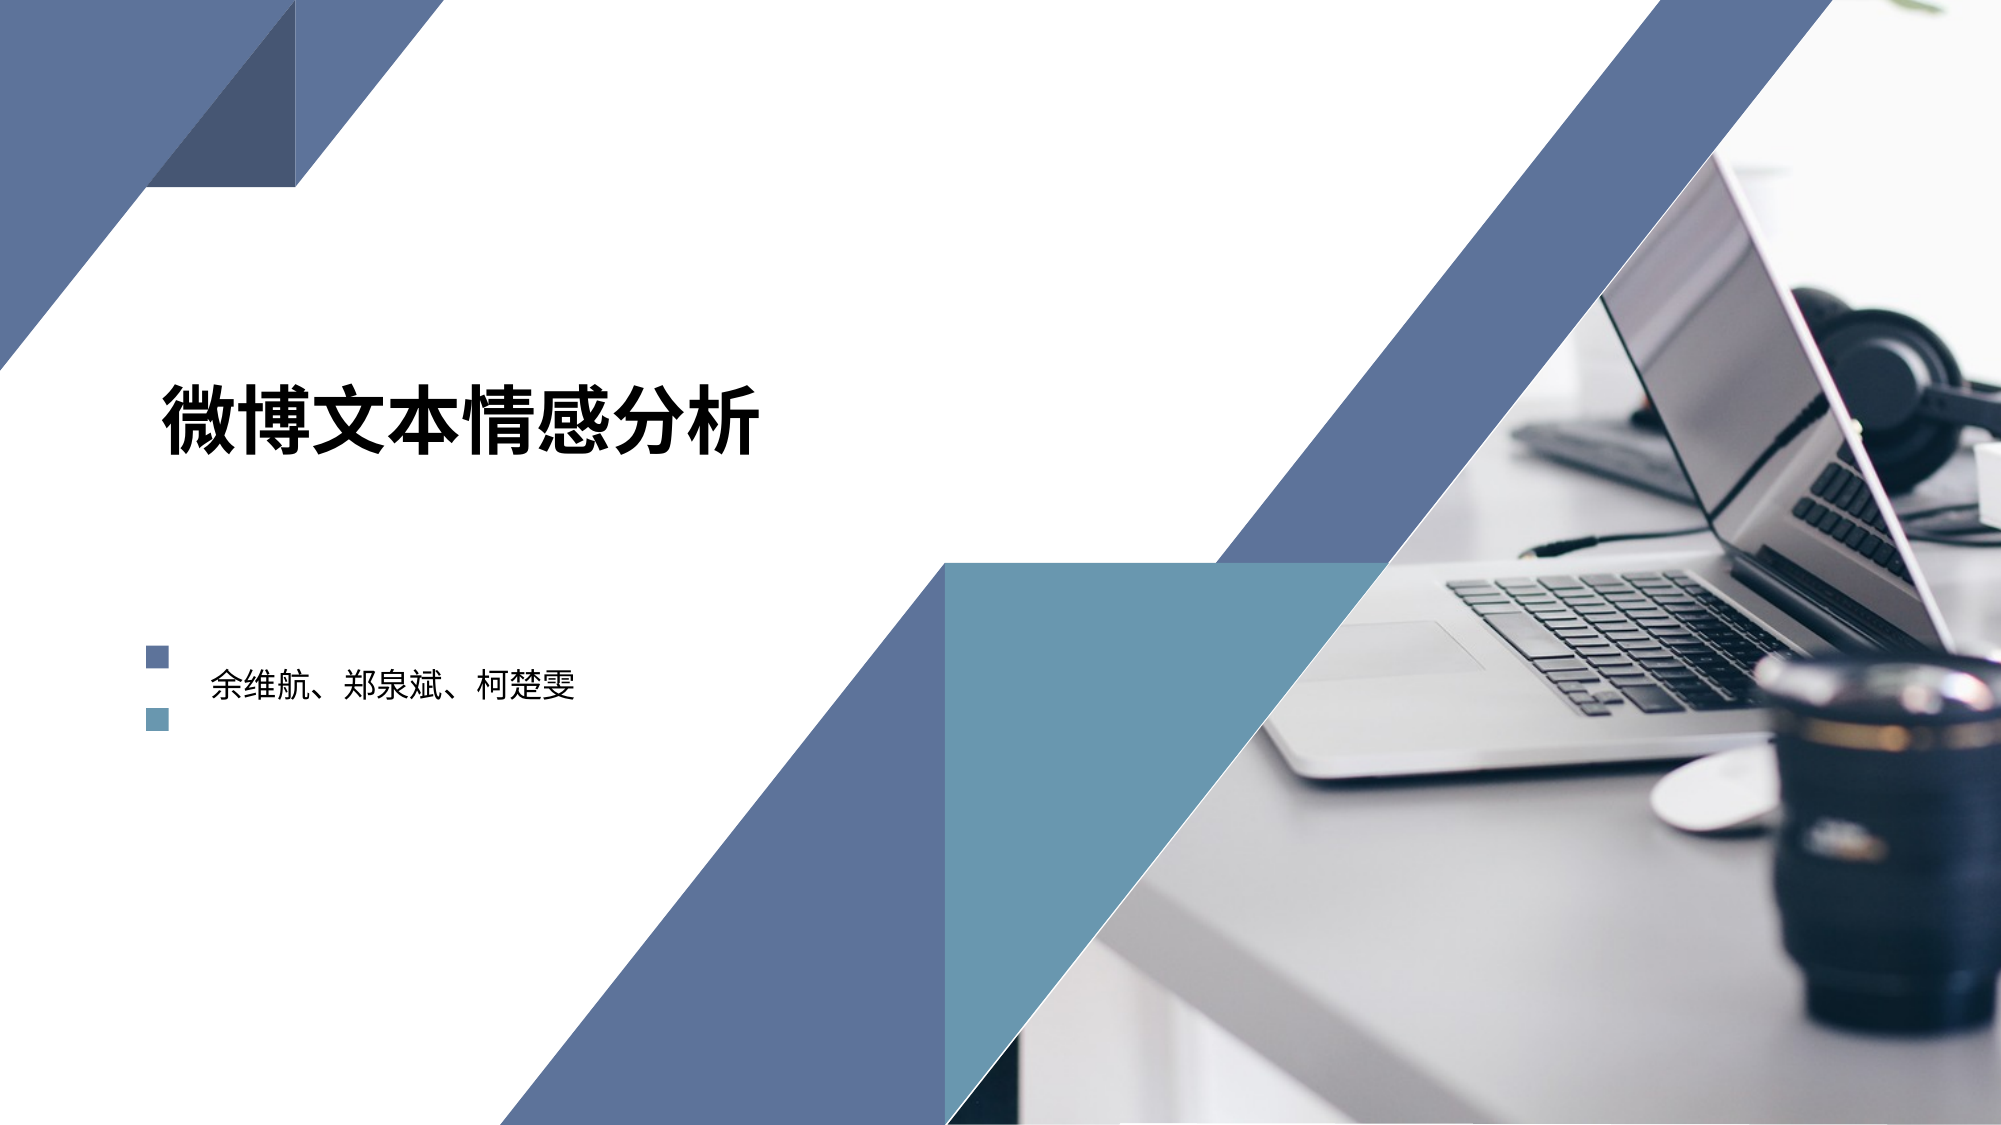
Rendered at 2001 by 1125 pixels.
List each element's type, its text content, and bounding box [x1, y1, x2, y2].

title 微博文本情感分析 [146, 354, 947, 495]
subtitle 余维航、郑泉斌、柯楚雯 [195, 641, 947, 733]
picture [947, 0, 2001, 1125]
